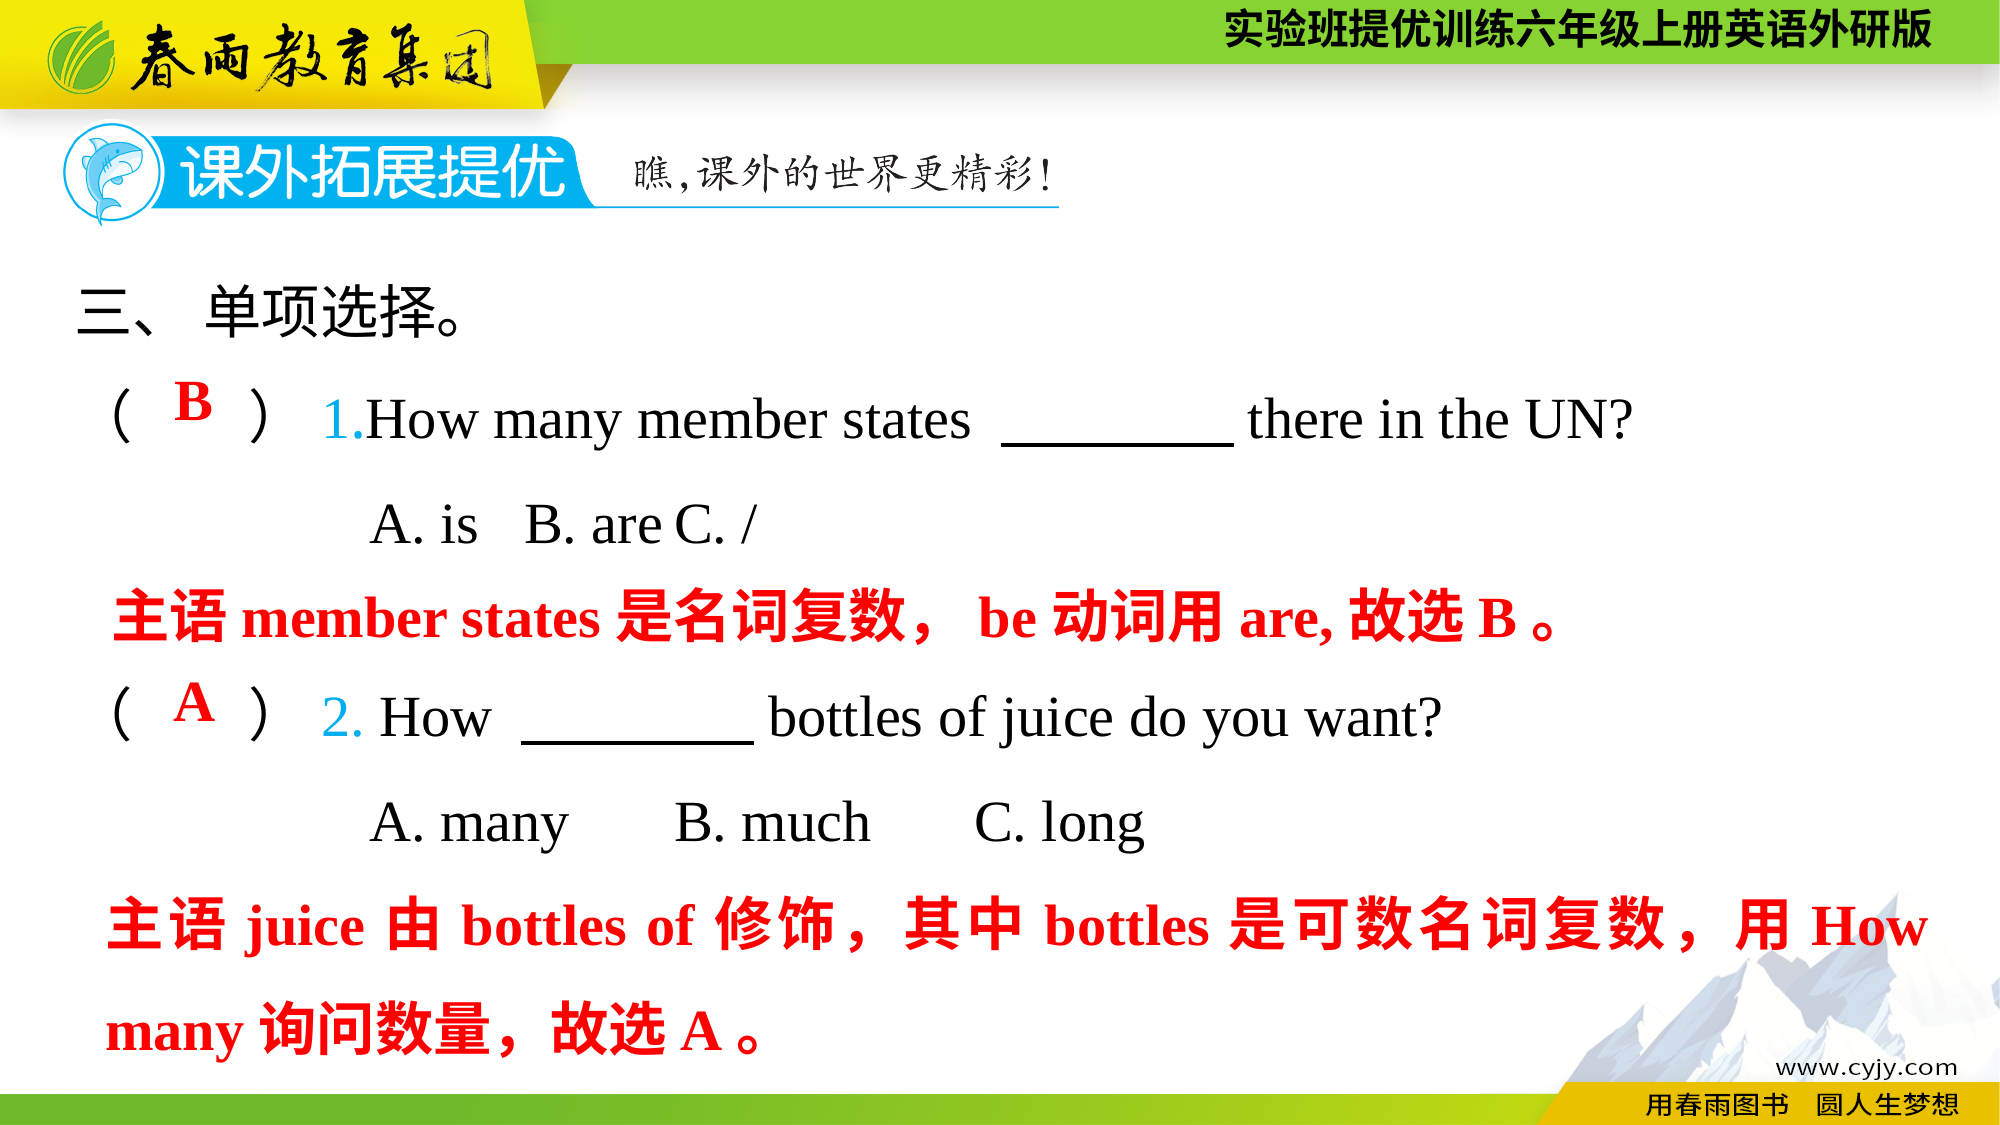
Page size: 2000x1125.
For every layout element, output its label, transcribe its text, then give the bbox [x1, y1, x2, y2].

picture [0, 0, 2000, 1125]
text_box 主语juice由bottles of修饰，其中bottles是可数名词复数，用How many询问数量，故选A。 [90, 844, 1944, 1070]
text_box （ ）2. How bottles of juice do you want? A. many B. much C. long [59, 636, 1944, 861]
text_box A [158, 655, 233, 741]
list 三、 单项选择。 （ ）1.How many member states there in the UN? A. is B. are C. / [59, 233, 1944, 554]
text_box B [159, 354, 221, 440]
text_box 主语member states是名词复数，be动词用are,故选B。 [96, 536, 1944, 636]
